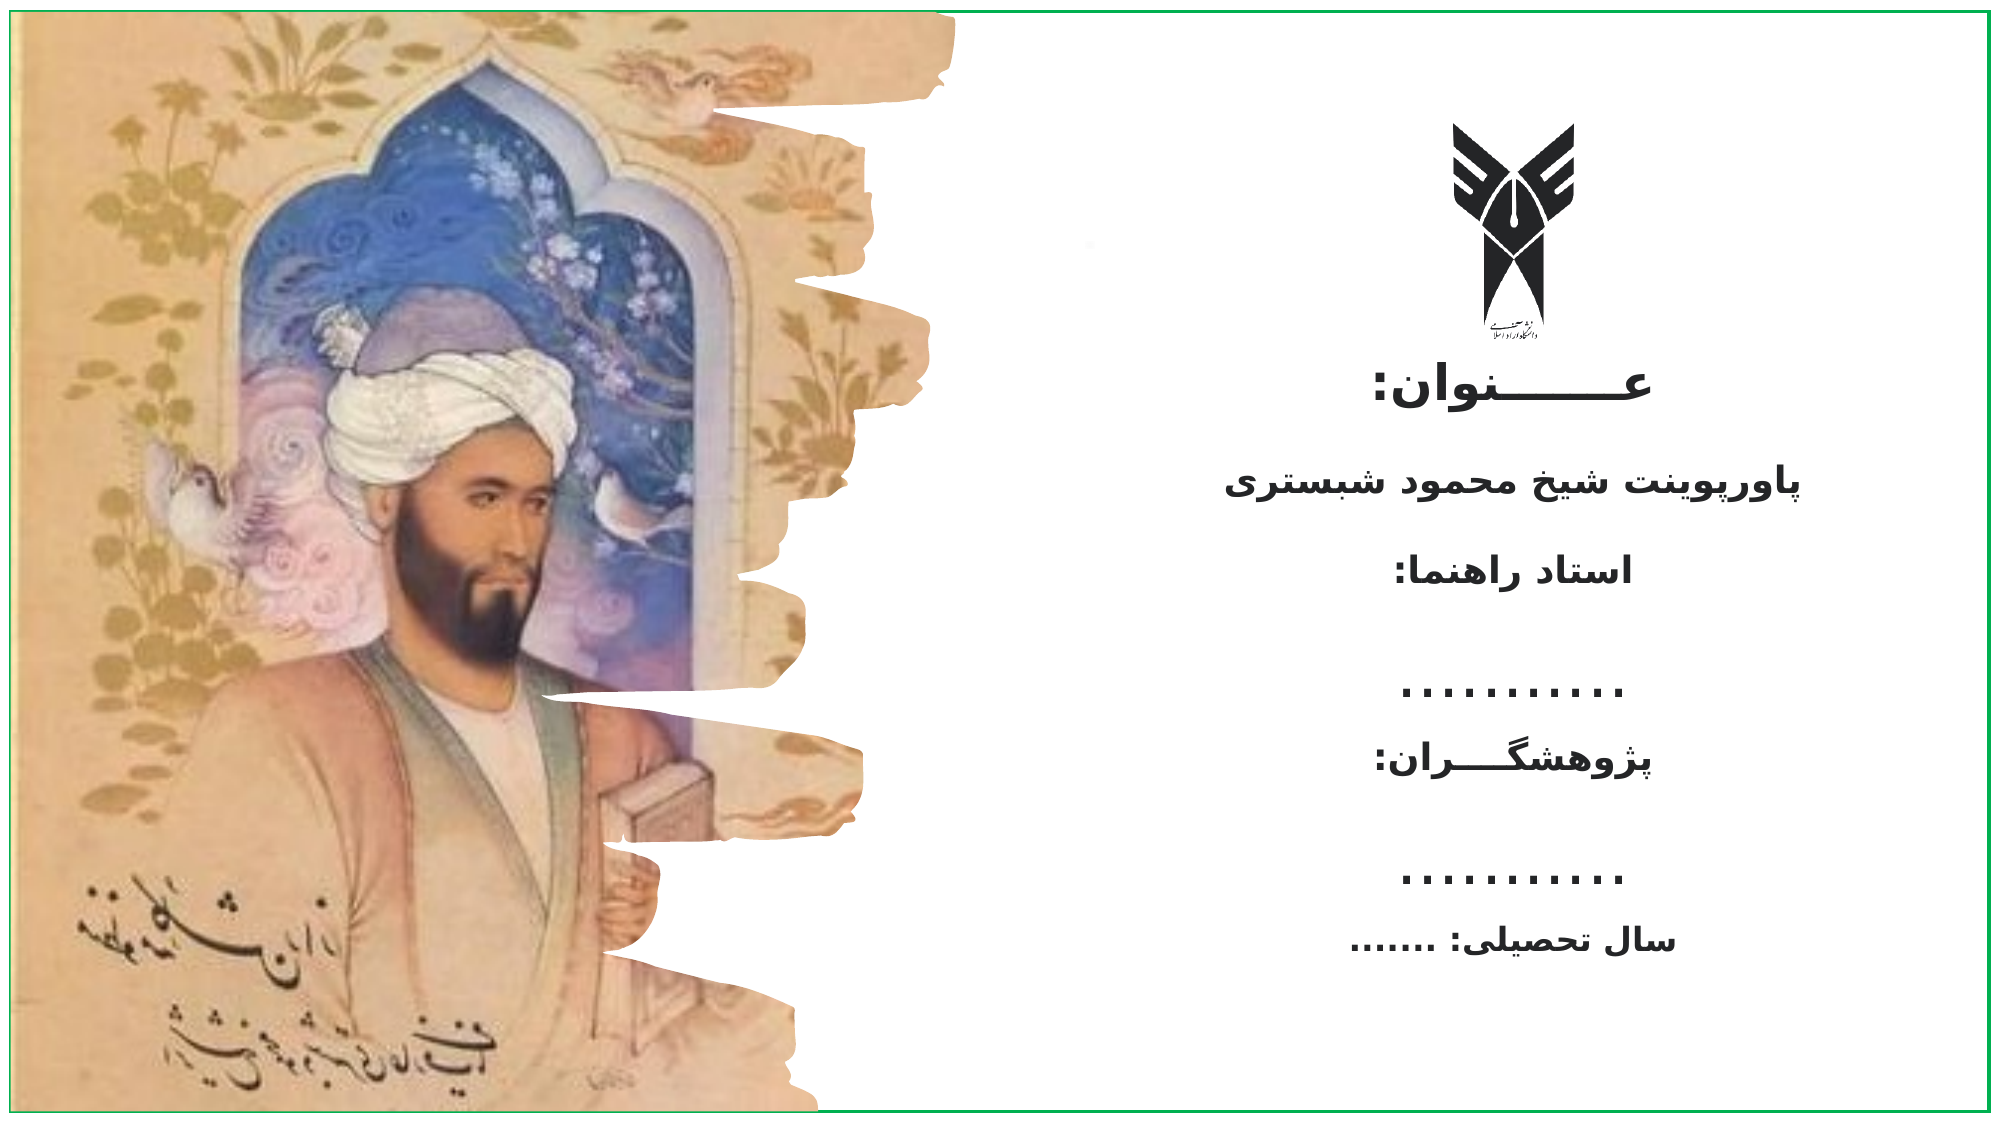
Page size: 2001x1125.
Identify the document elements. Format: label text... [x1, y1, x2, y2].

picture [10, 11, 956, 1112]
picture [1453, 122, 1574, 339]
text_box عـــــــنوان: پاورپوینت شیخ محمود شبستری استاد راهنما: ........... پژوهشگــــران: ........... سال تحصیلی: ....... [1085, 233, 1941, 966]
